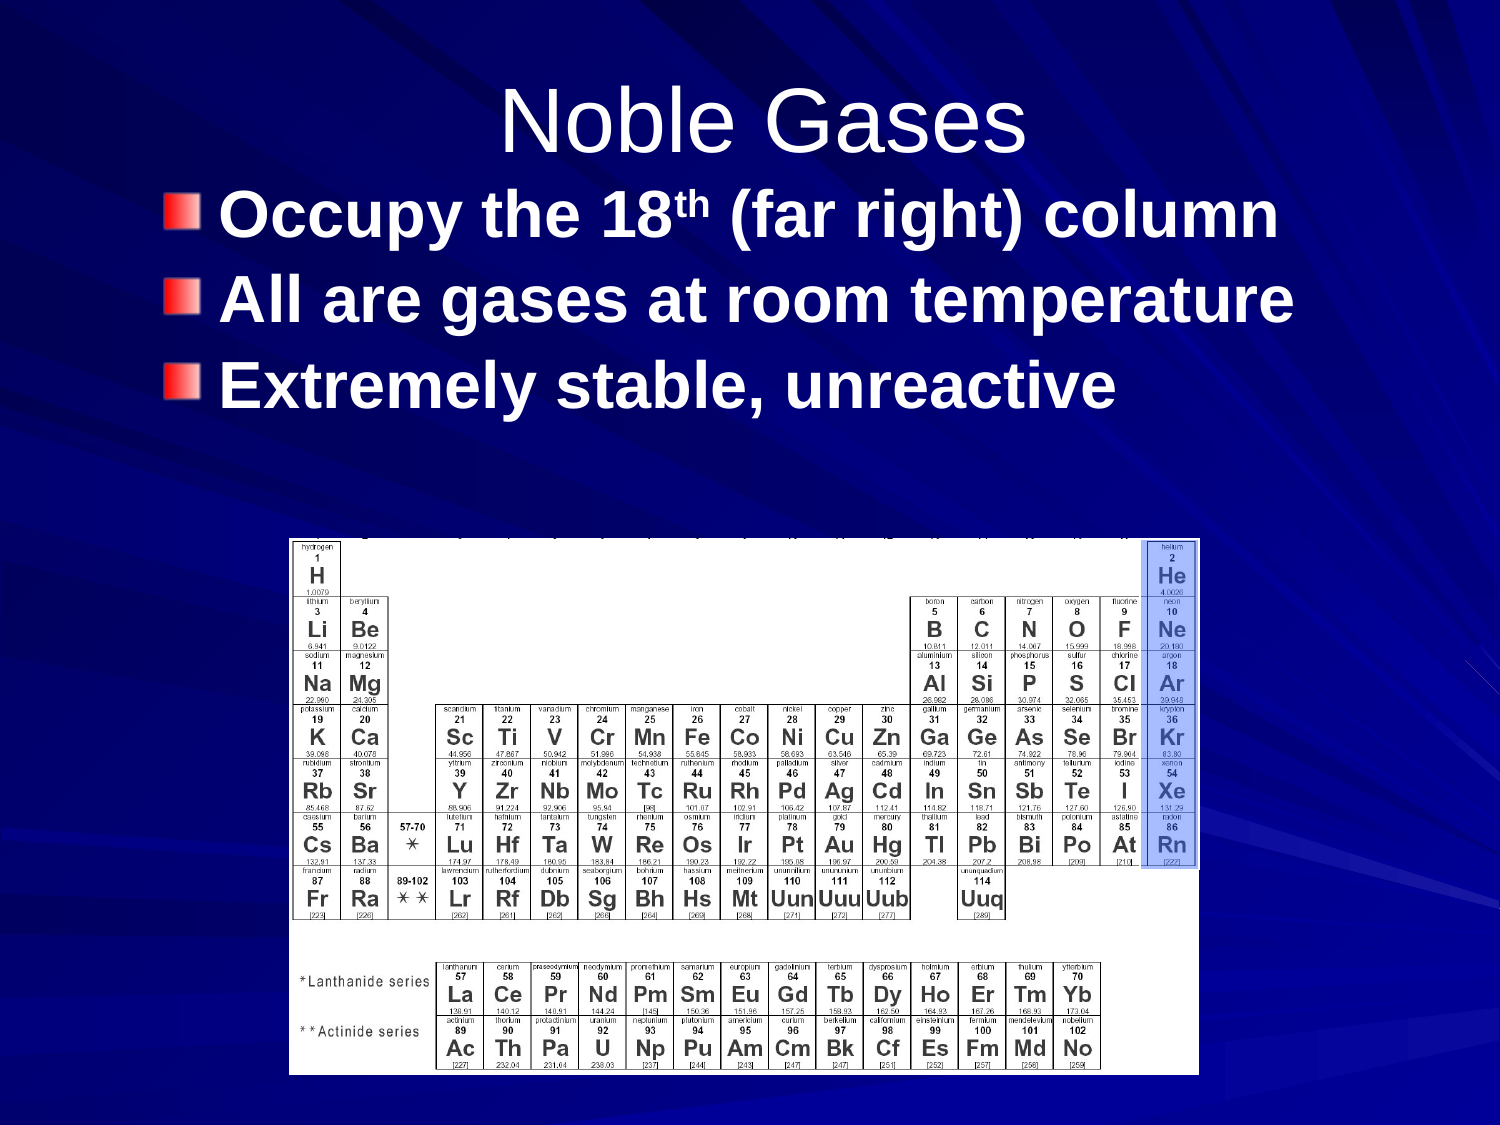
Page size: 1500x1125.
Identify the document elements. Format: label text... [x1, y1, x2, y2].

list Occupy the 18th (far right) column All are gases at room temperature Extremely stable, unreactive [147, 172, 1353, 528]
picture [162, 191, 205, 234]
picture [289, 538, 1199, 1075]
title Noble Gases [88, 46, 1439, 185]
picture [162, 361, 205, 404]
picture [162, 276, 205, 319]
